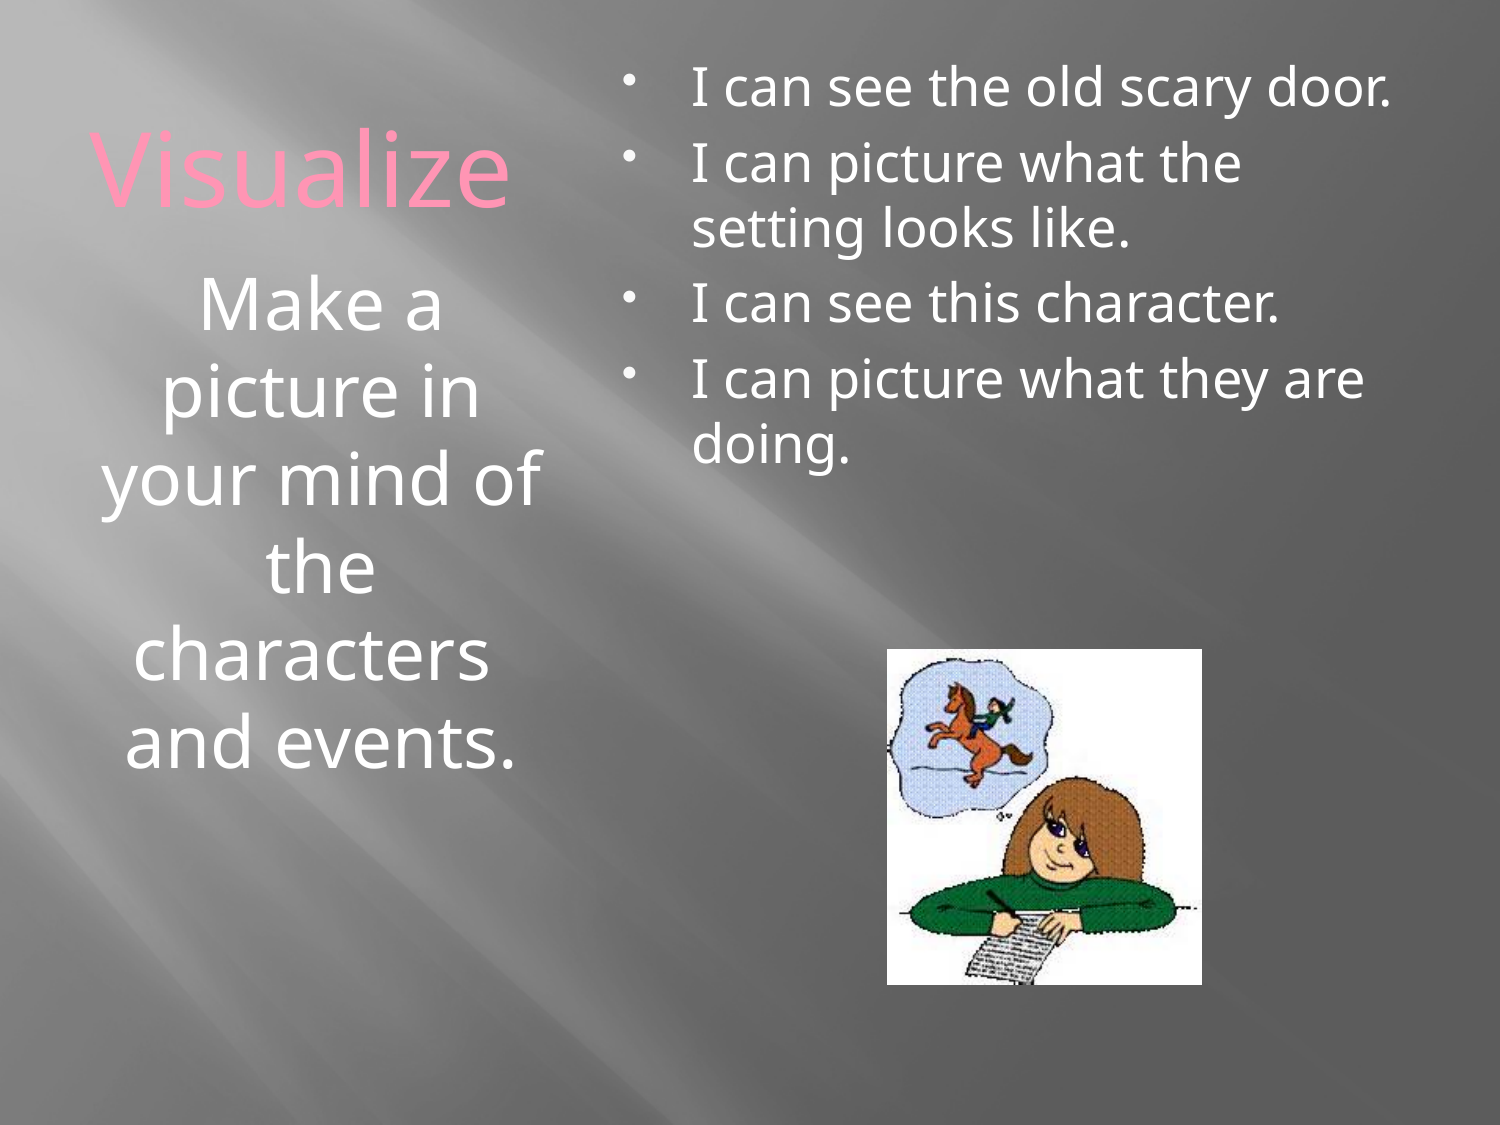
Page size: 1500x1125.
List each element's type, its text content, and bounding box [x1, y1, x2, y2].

list I can see the old scary door. I can picture what the setting looks like. I can see this character. I can picture what they are doing. [586, 44, 1425, 1005]
list Make a picture in your mind of the characters and events. [75, 249, 569, 1005]
title Visualize [75, 44, 569, 236]
picture [887, 649, 1202, 985]
